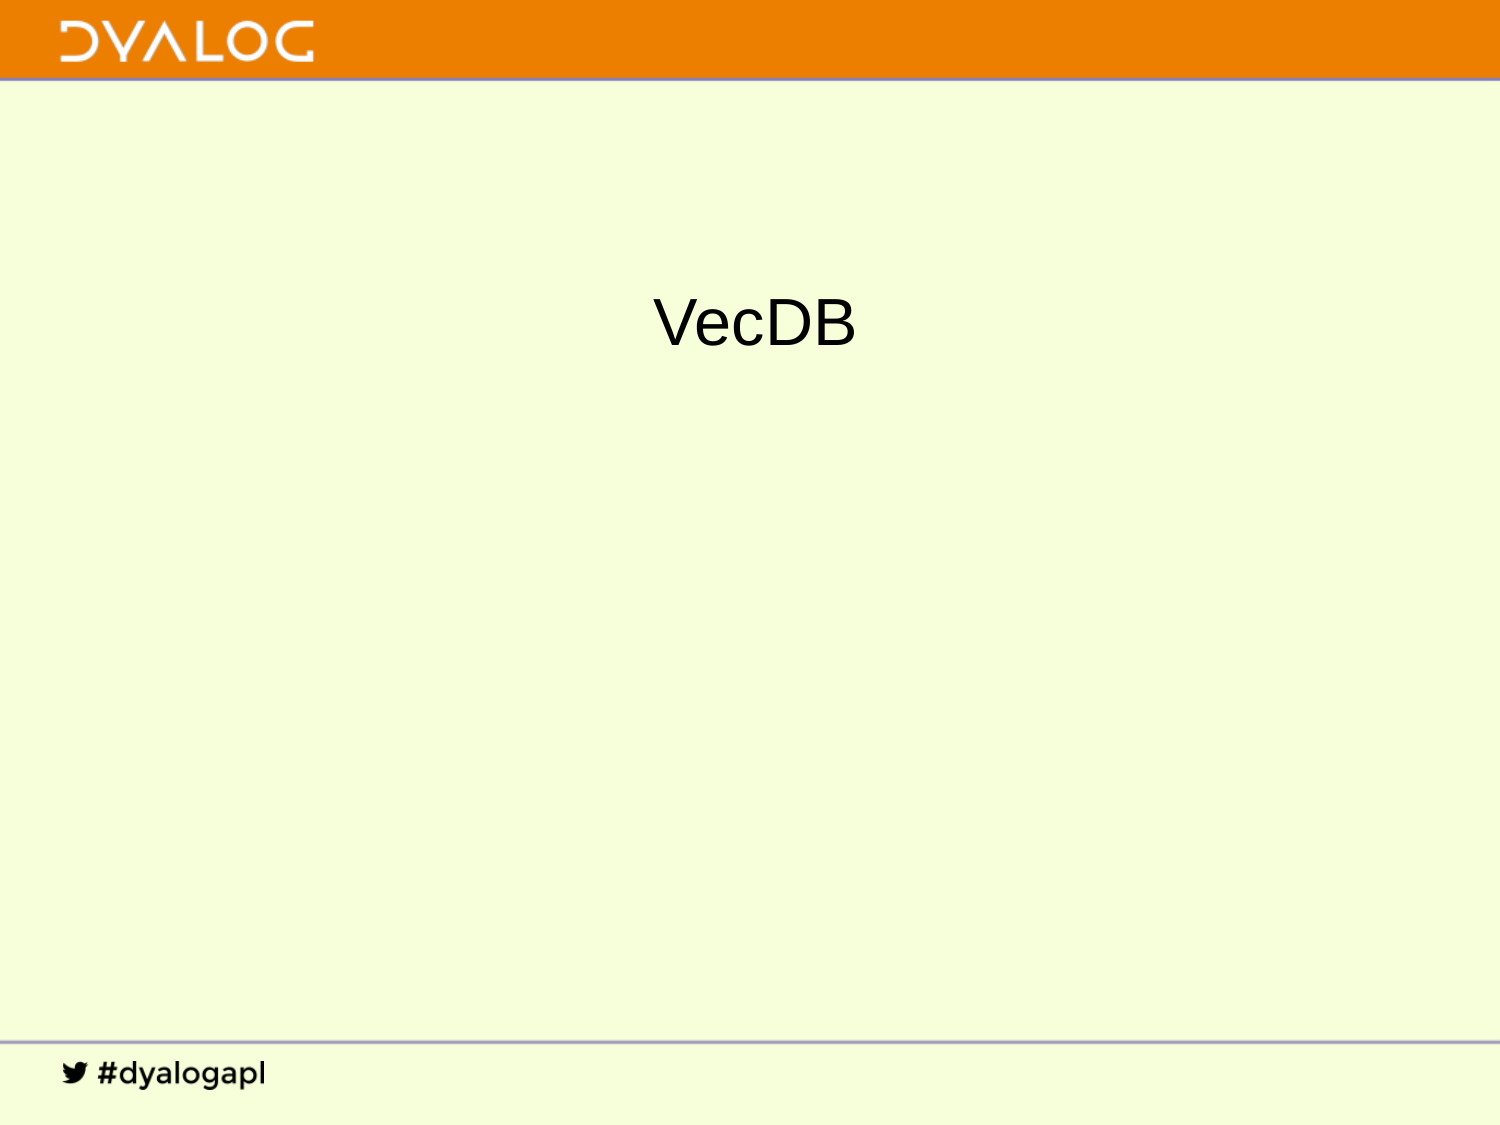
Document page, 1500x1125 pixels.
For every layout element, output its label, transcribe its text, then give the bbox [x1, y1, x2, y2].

subtitle VecDB [100, 271, 1412, 992]
picture [0, 0, 1500, 1125]
